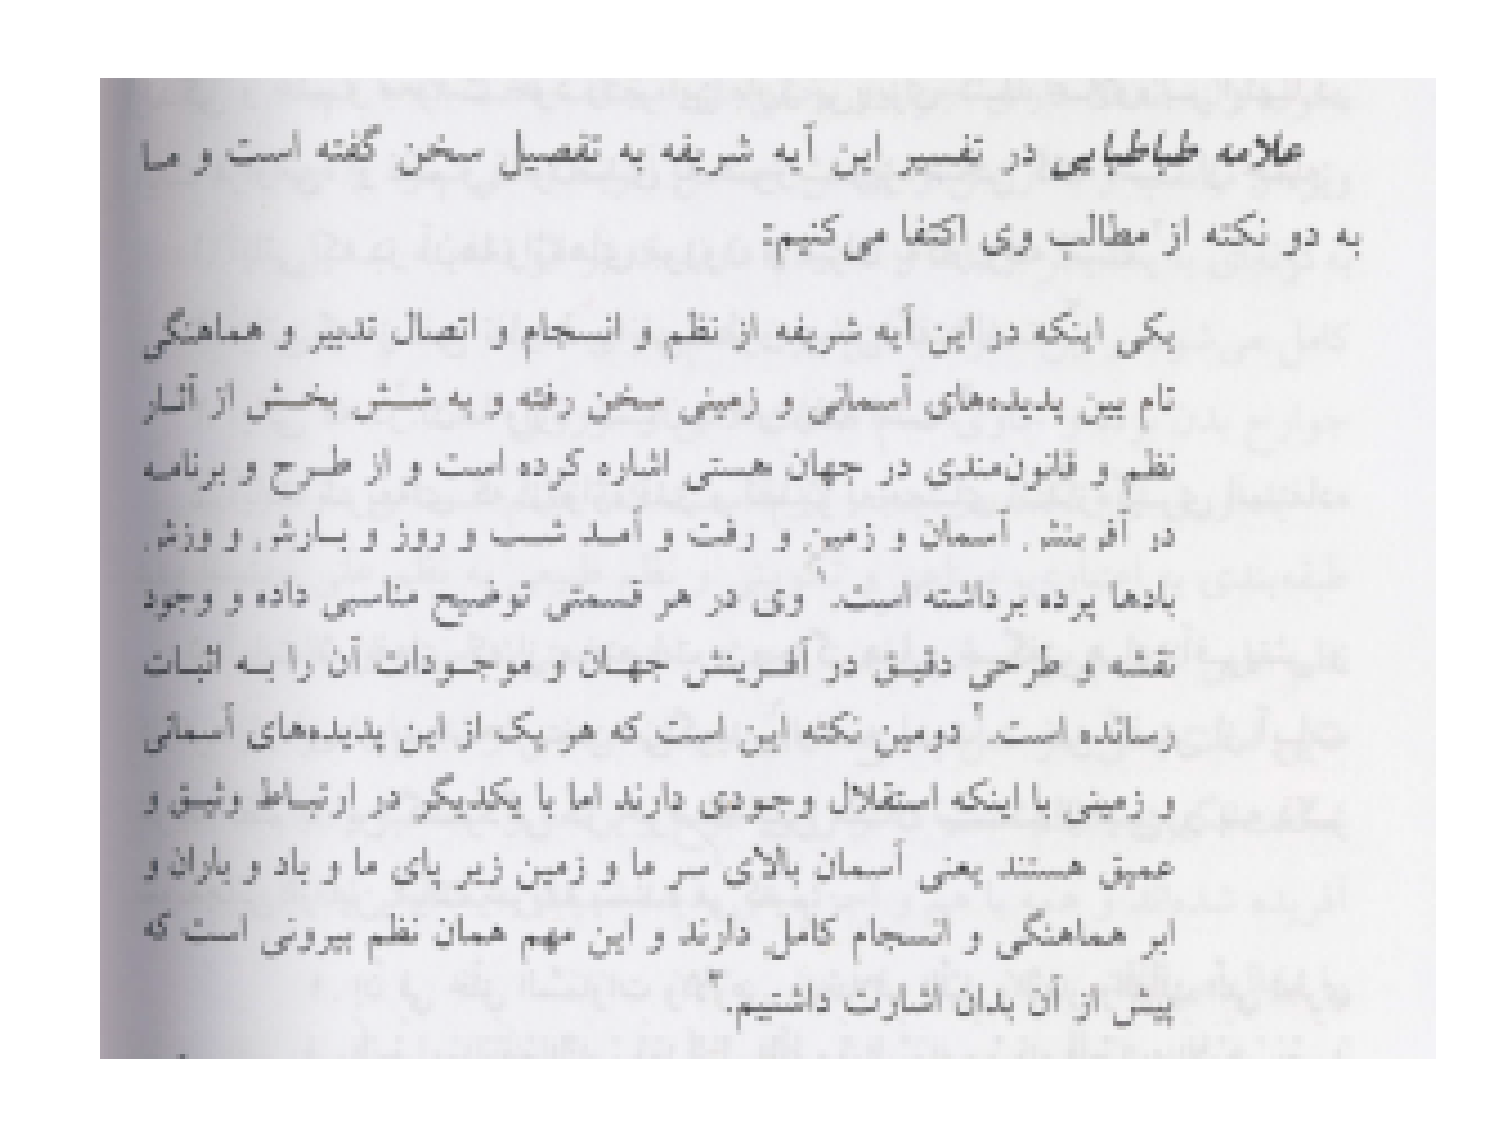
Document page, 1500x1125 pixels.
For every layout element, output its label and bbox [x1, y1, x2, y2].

picture [100, 77, 1436, 1059]
